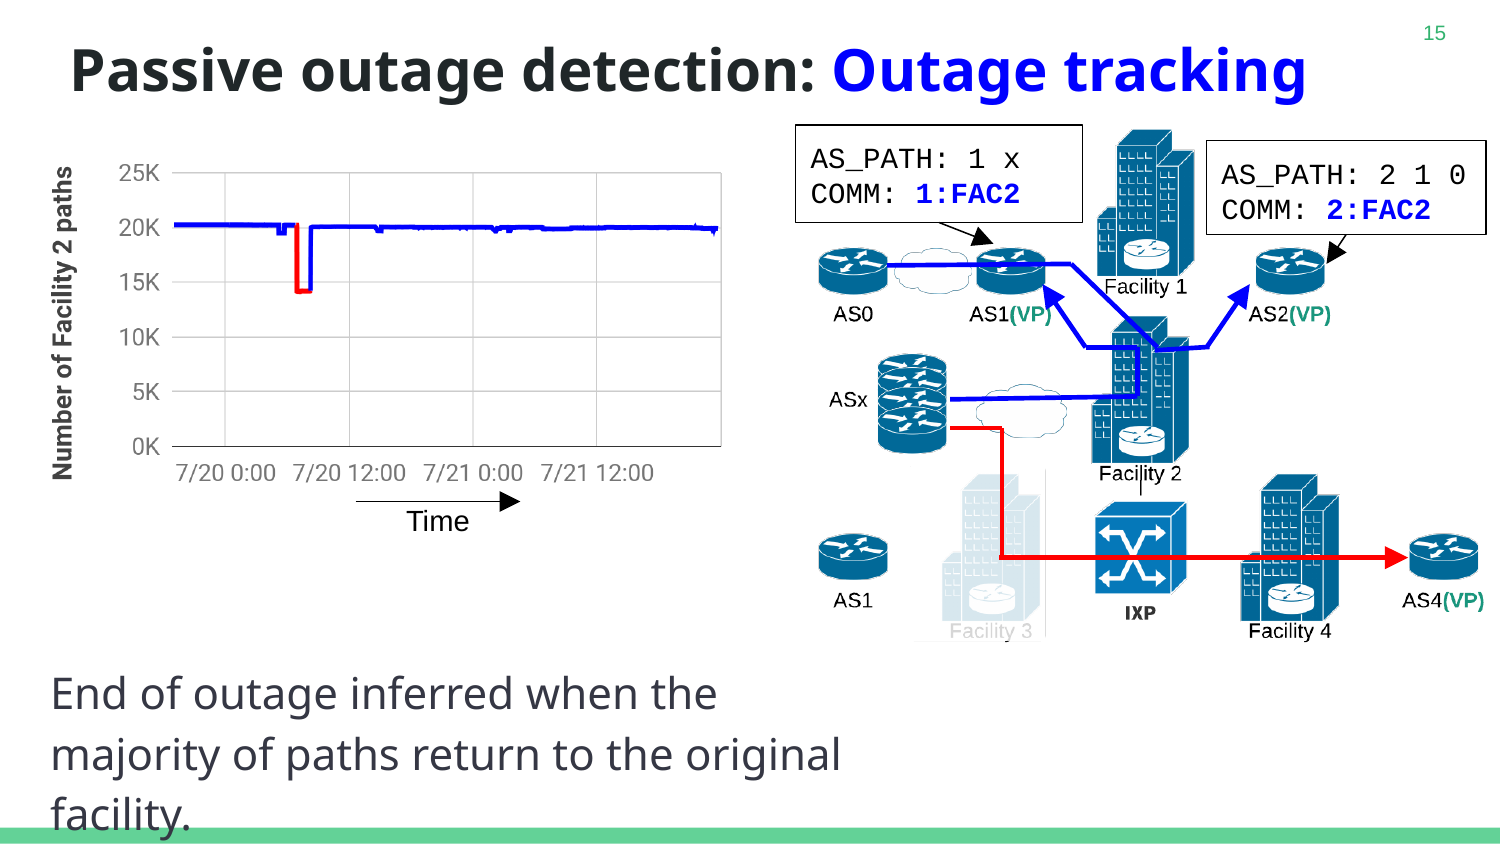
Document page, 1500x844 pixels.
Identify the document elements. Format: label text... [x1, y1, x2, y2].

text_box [886, 263, 1250, 351]
list End of outage inferred when the majority of paths return to the original facility. [35, 643, 879, 803]
text_box Time [389, 510, 487, 533]
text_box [949, 396, 1135, 400]
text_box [1326, 234, 1347, 265]
title Passive outage detection: Outage tracking [55, 17, 1480, 112]
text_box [938, 222, 994, 244]
picture [24, 136, 744, 495]
slide_number 15 [1408, 0, 1499, 65]
picture [774, 99, 1500, 681]
